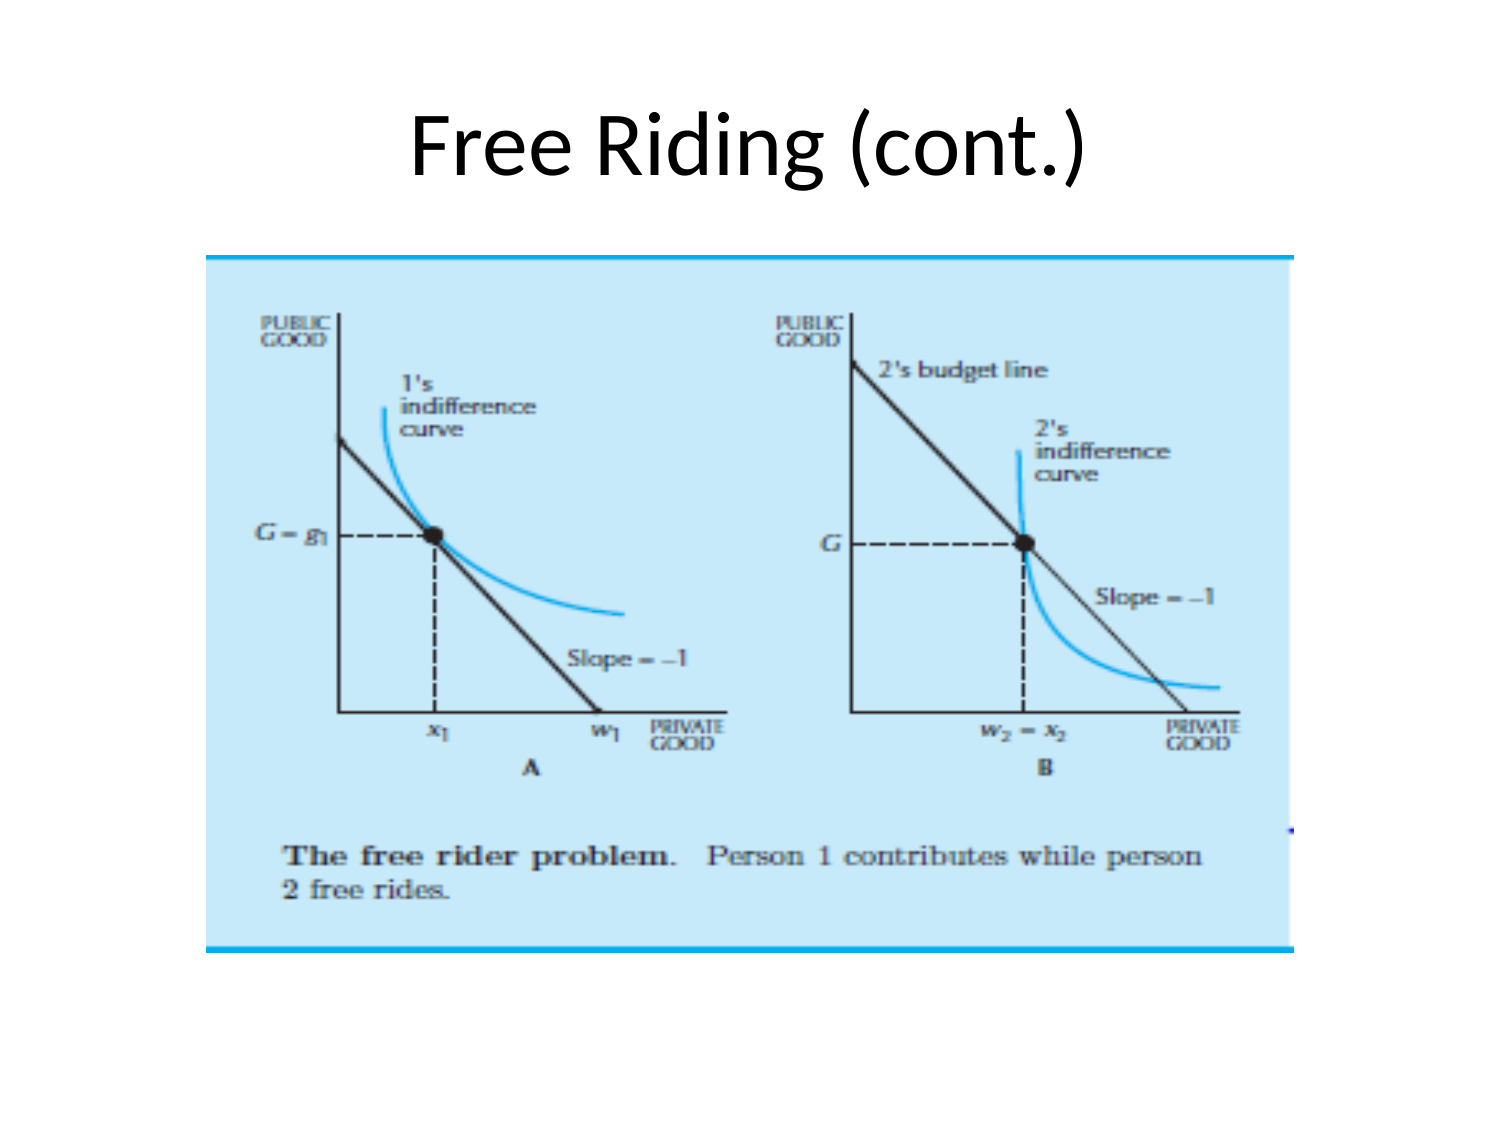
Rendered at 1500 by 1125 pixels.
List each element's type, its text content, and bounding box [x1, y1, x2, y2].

title Free Riding (cont.) [75, 45, 1425, 233]
picture [206, 260, 1294, 947]
